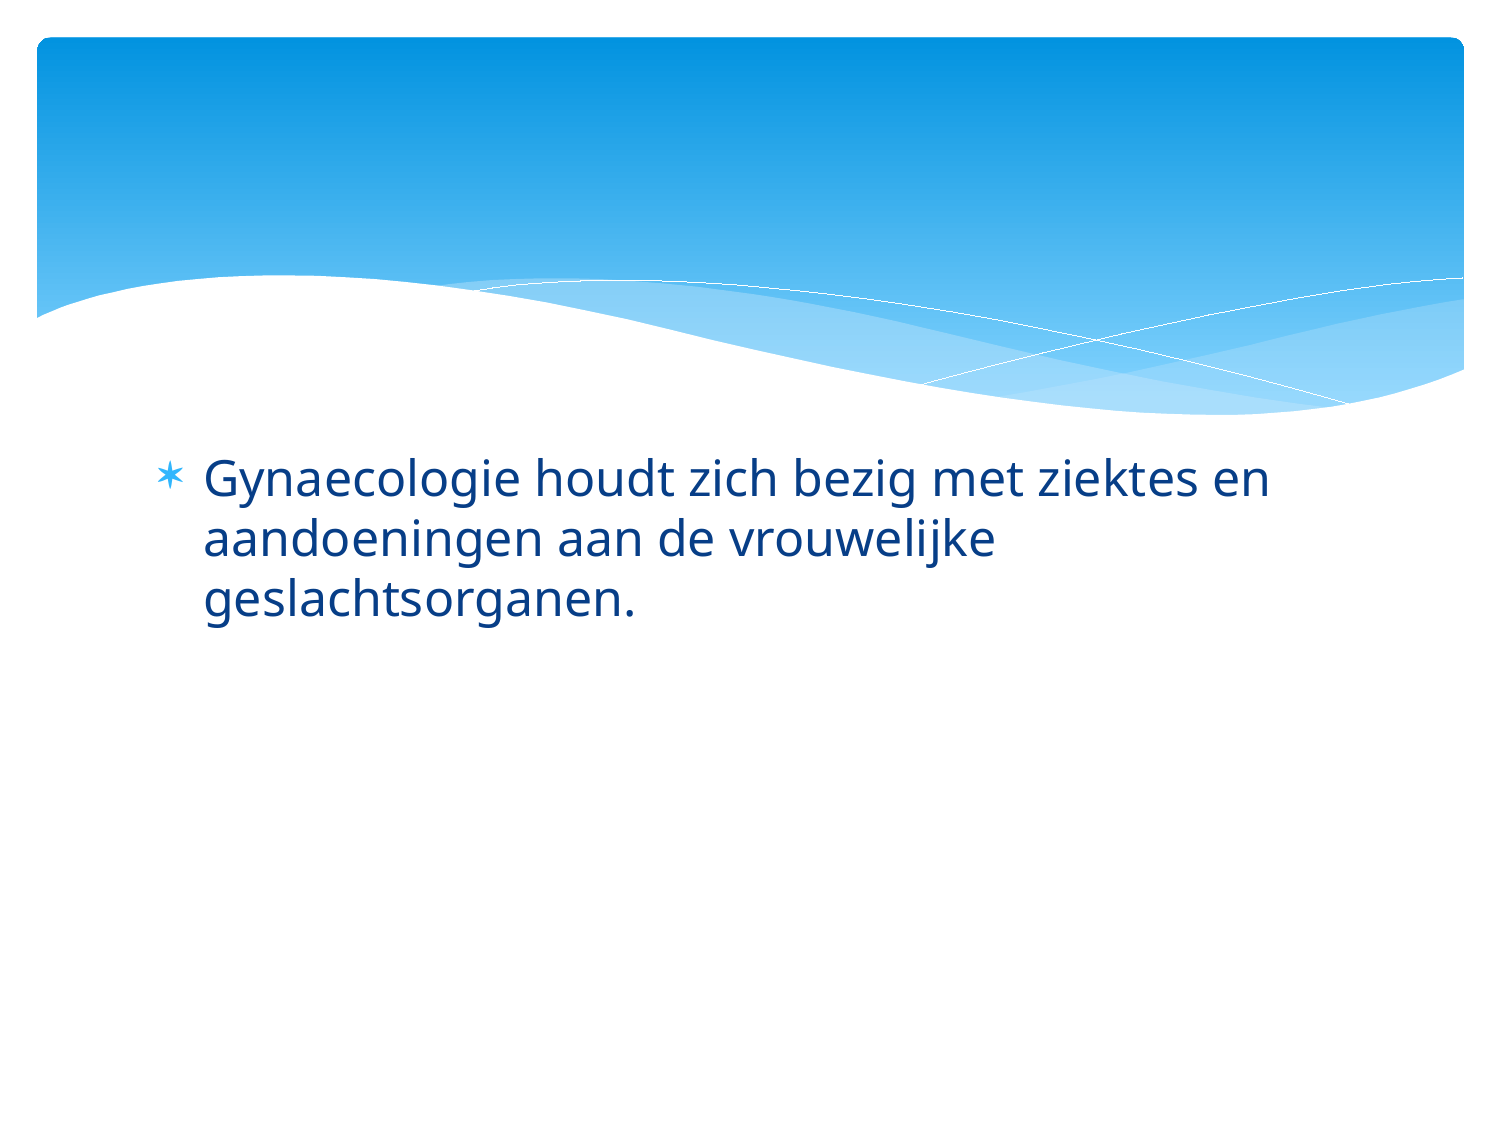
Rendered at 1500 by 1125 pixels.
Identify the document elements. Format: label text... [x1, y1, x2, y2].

list Gynaecologie houdt zich bezig met ziektes en aandoeningen aan de vrouwelijke geslachtsorganen. [143, 438, 1359, 1005]
